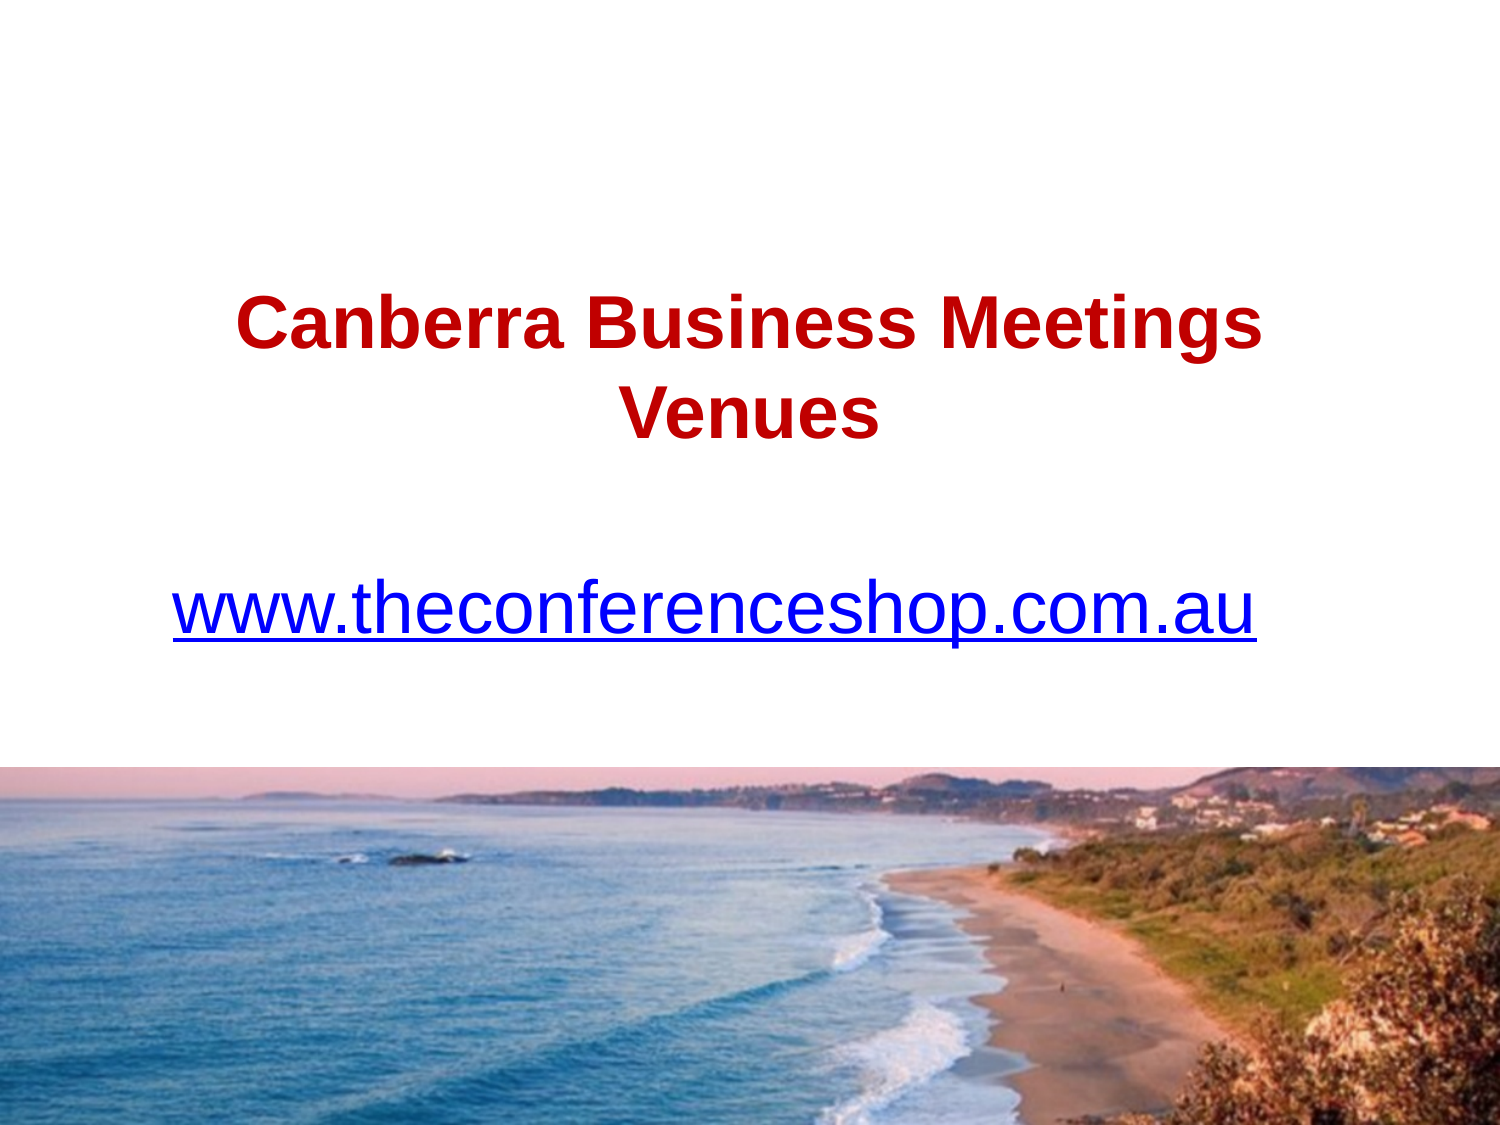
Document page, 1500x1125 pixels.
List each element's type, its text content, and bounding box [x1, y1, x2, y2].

picture [0, 767, 1500, 1125]
subtitle www.theconferenceshop.com.au [46, 550, 1383, 766]
title Canberra Business Meetings Venues [112, 210, 1388, 516]
